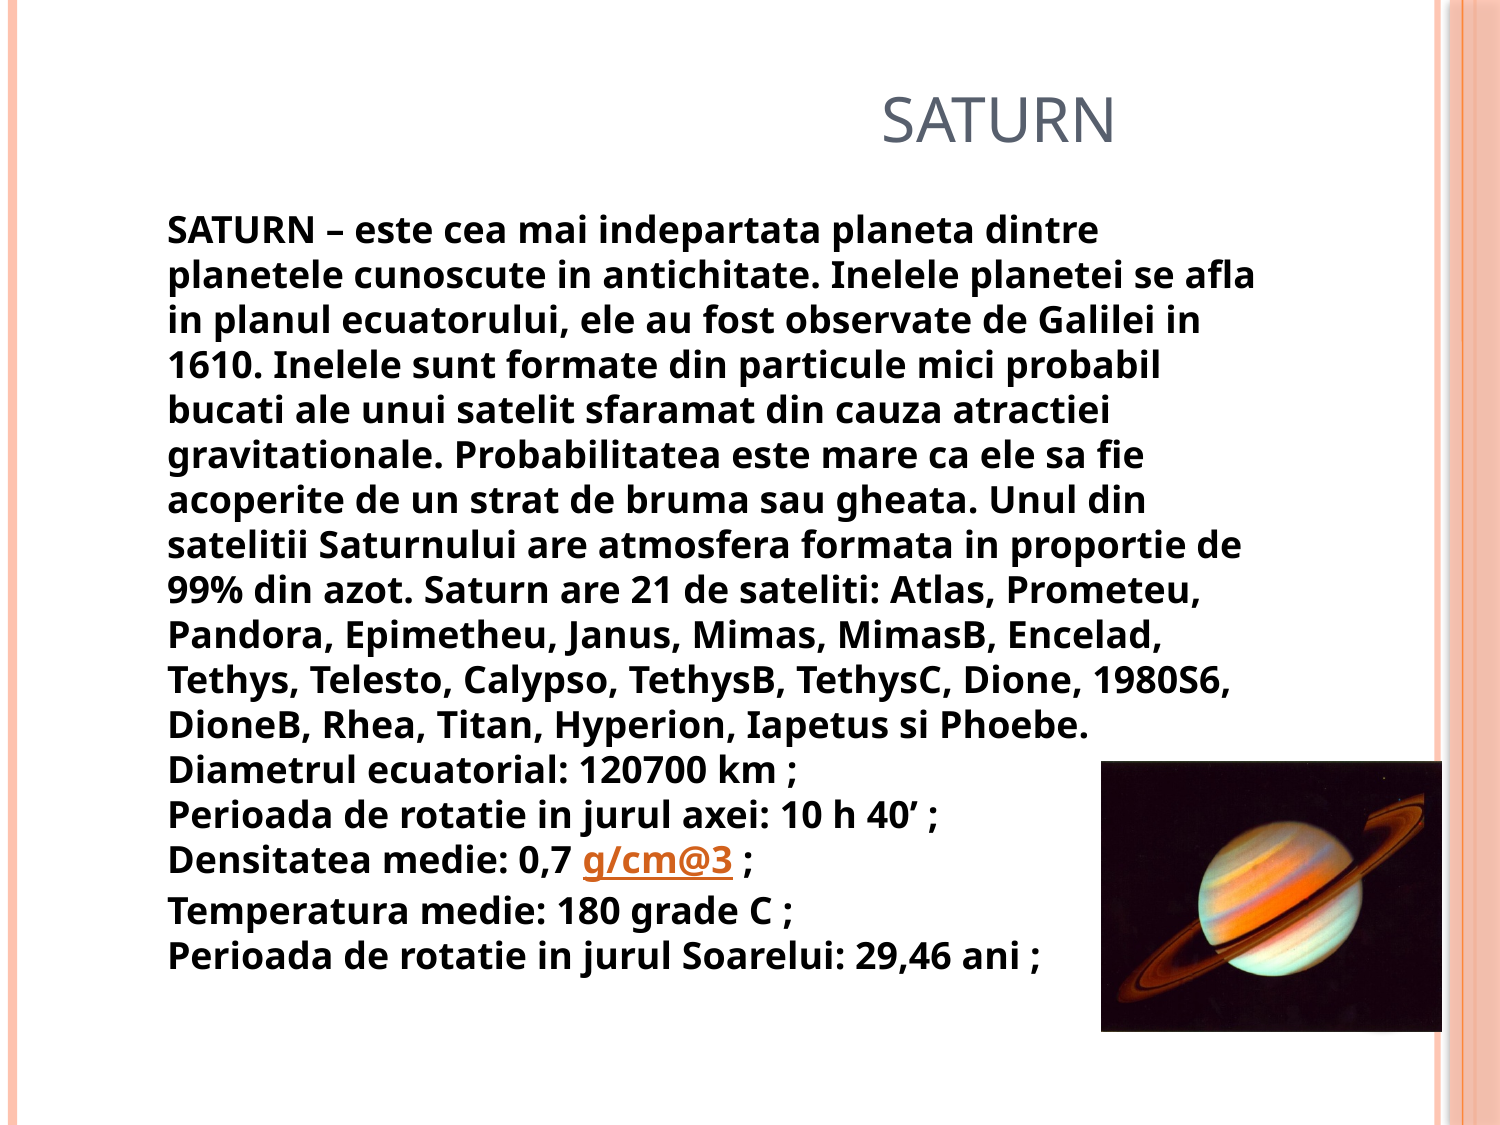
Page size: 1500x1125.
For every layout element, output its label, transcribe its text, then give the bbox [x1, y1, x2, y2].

picture [1101, 761, 1443, 1032]
title SATURN [867, 37, 1450, 162]
text_box SATURN – este cea mai indepartata planeta dintre planetele cunoscute in antichitate. Inelele planetei se afla in planul ecuatorului, ele au fost observate de Galilei in 1610. Inelele sunt formate din particule mici probabil bucati ale unui satelit sfaramat din cauza atractiei gravitationale. Probabilitatea este mare ca ele sa fie acoperite de un strat de bruma sau gheata. Unul din satelitii Saturnului are atmosfera formata in proportie de 99% din azot. Saturn are 21 de sateliti: Atlas, Prometeu, Pandora, Epimetheu, Janus, Mimas, MimasB, Encelad, Tethys, Telesto, Calypso, TethysB, TethysC, Dione, 1980S6, DioneB, Rhea, Titan, Hyperion, Iapetus si Phoebe. Diametrul ecuatorial: 120700 km ; Perioada de rotatie in jurul axei: 10 h 40’ ; Densitatea medie: 0,7 g/cm@3 ; Temperatura medie: 180 grade C ; Perioada de rotatie in jurul Soarelui: 29,46 ani ; [152, 199, 1278, 985]
